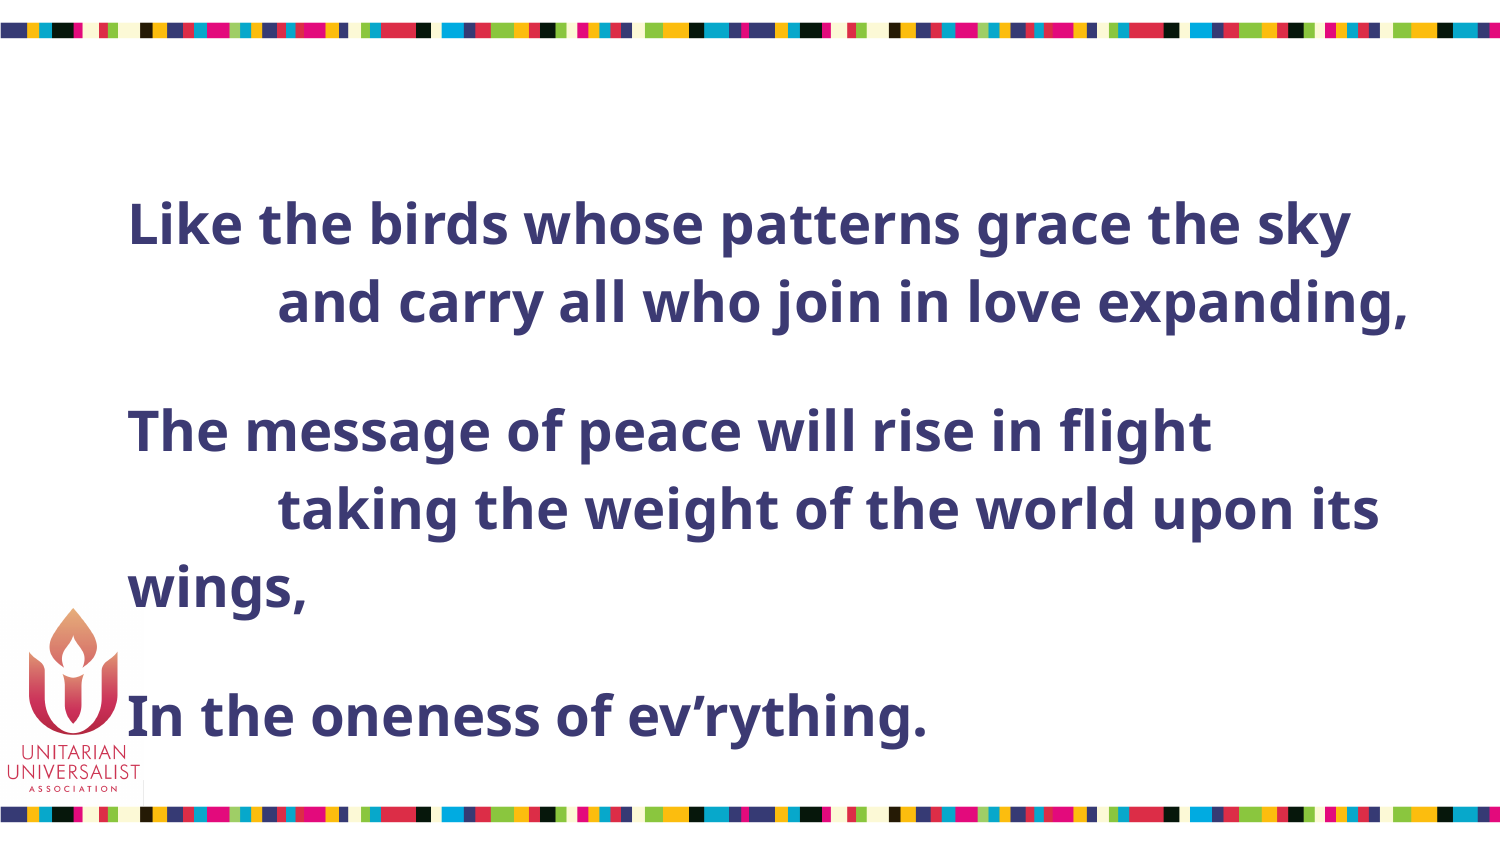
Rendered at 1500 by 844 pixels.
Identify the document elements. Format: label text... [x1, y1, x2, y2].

text_box Like the birds whose patterns grace the sky and carry all who join in love expanding, The message of peace will rise in flight taking the weight of the world upon its wings, In the oneness of ev’rything. [112, 163, 1500, 763]
picture [0, 22, 1500, 40]
picture [0, 600, 1500, 824]
